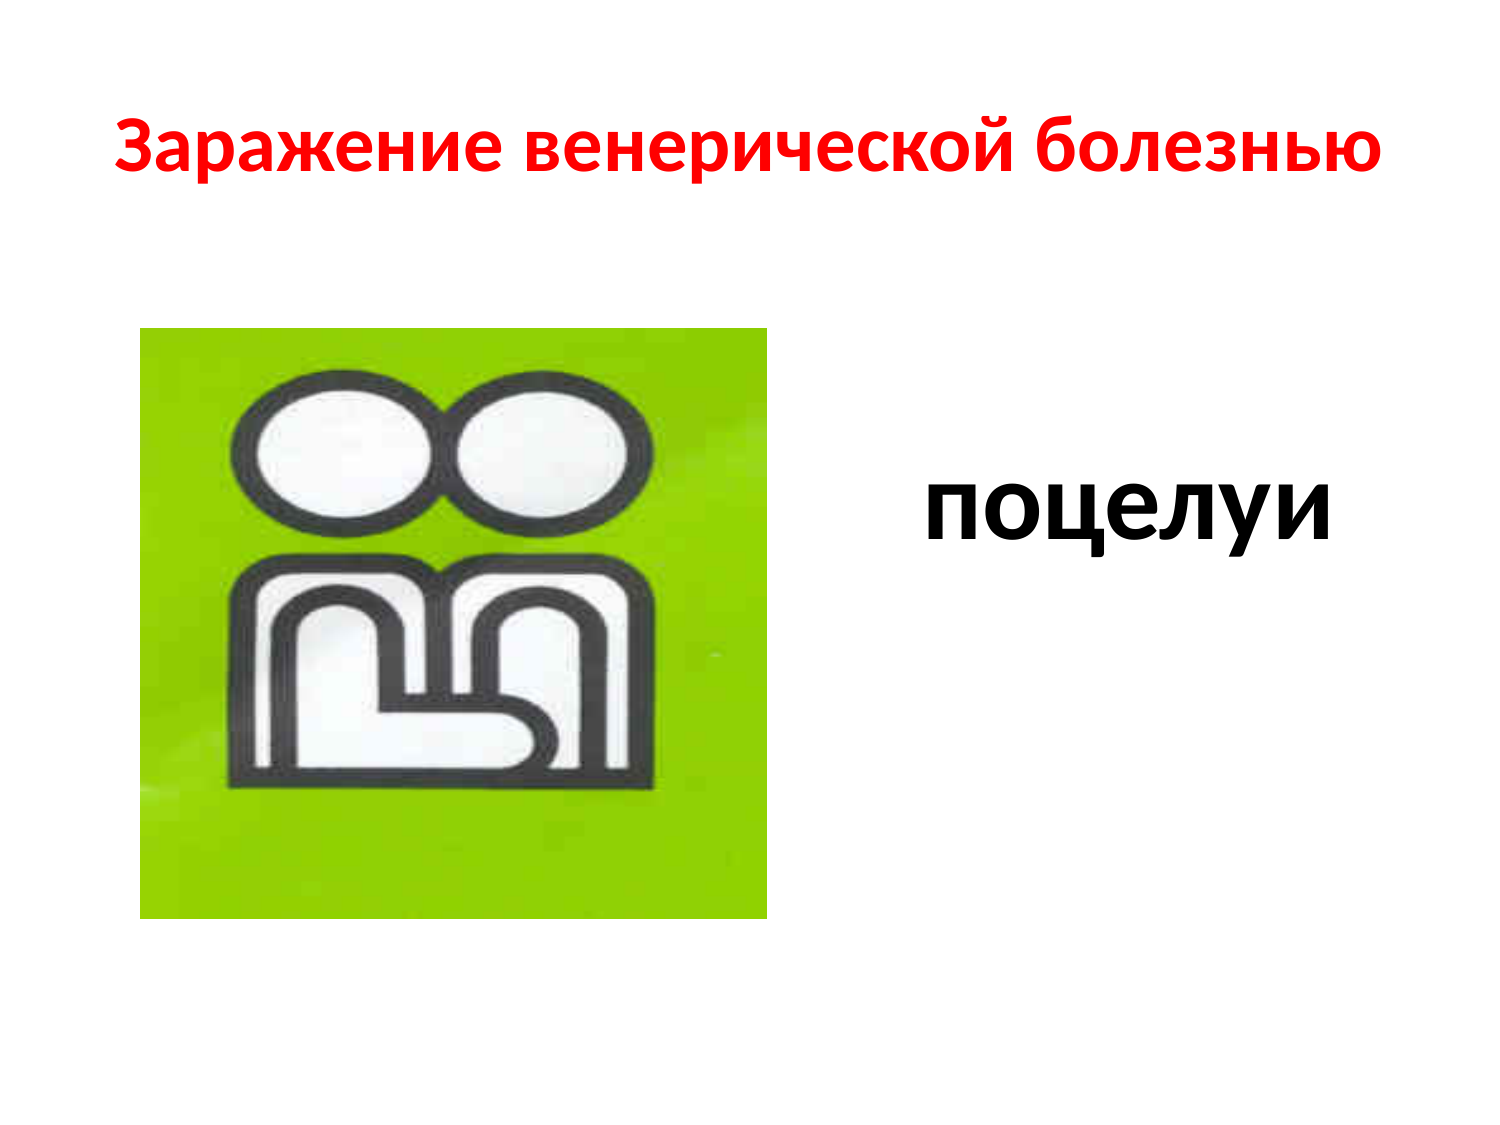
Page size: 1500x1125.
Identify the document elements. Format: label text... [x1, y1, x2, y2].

list поцелуи [831, 262, 1426, 1006]
title Заражение венерической болезнью [74, 44, 1426, 233]
picture [140, 327, 767, 919]
